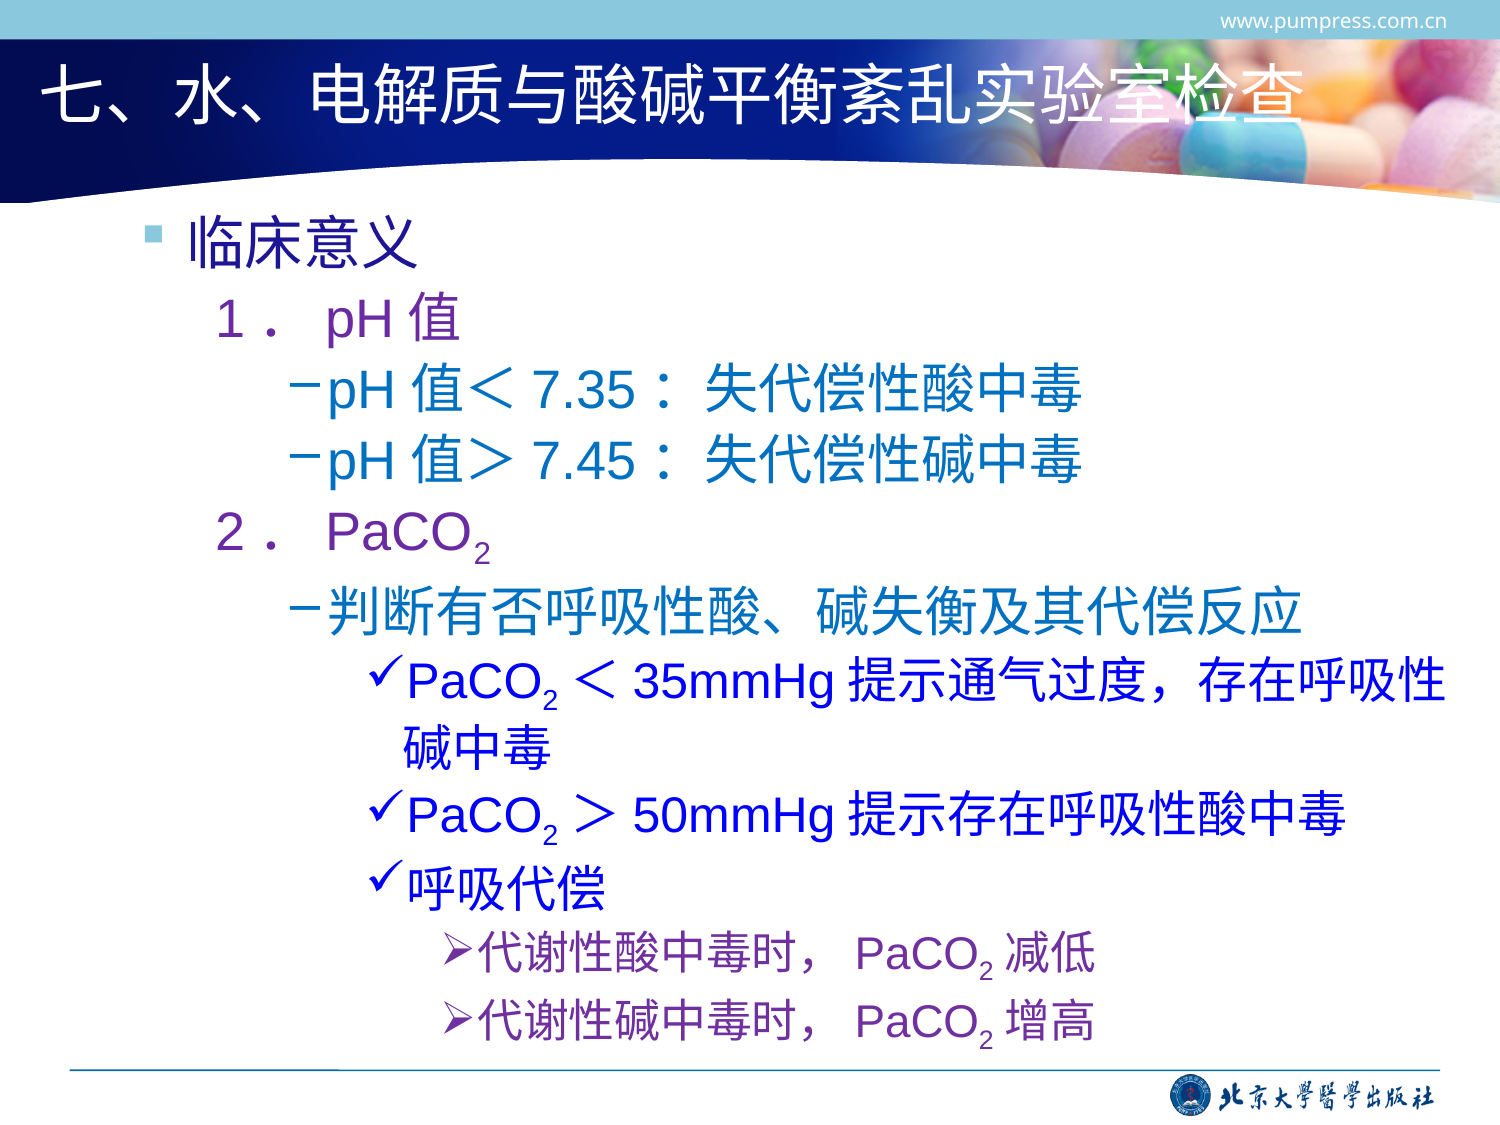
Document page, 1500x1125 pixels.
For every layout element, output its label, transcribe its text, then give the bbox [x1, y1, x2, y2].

title 七、水、电解质与酸碱平衡紊乱实验室检查 [23, 46, 1349, 140]
slide_number www.pumpress.com.cn [1024, 0, 1463, 38]
picture [0, 40, 1500, 203]
list 临床意义 1．pH值 pH值＜7.35：失代偿性酸中毒 pH值＞7.45：失代偿性碱中毒 2．PaCO2 判断有否呼吸性酸、碱失衡及其代偿反应 PaCO2＜35mmHg提示通气过度，存在呼吸性碱中毒 PaCO2＞50mmHg提示存在呼吸性酸中毒 呼吸代偿 代谢性酸中毒时，PaCO2减低 代谢性碱中毒时，PaCO2增高 [49, 198, 1463, 1026]
picture [1170, 1074, 1436, 1118]
